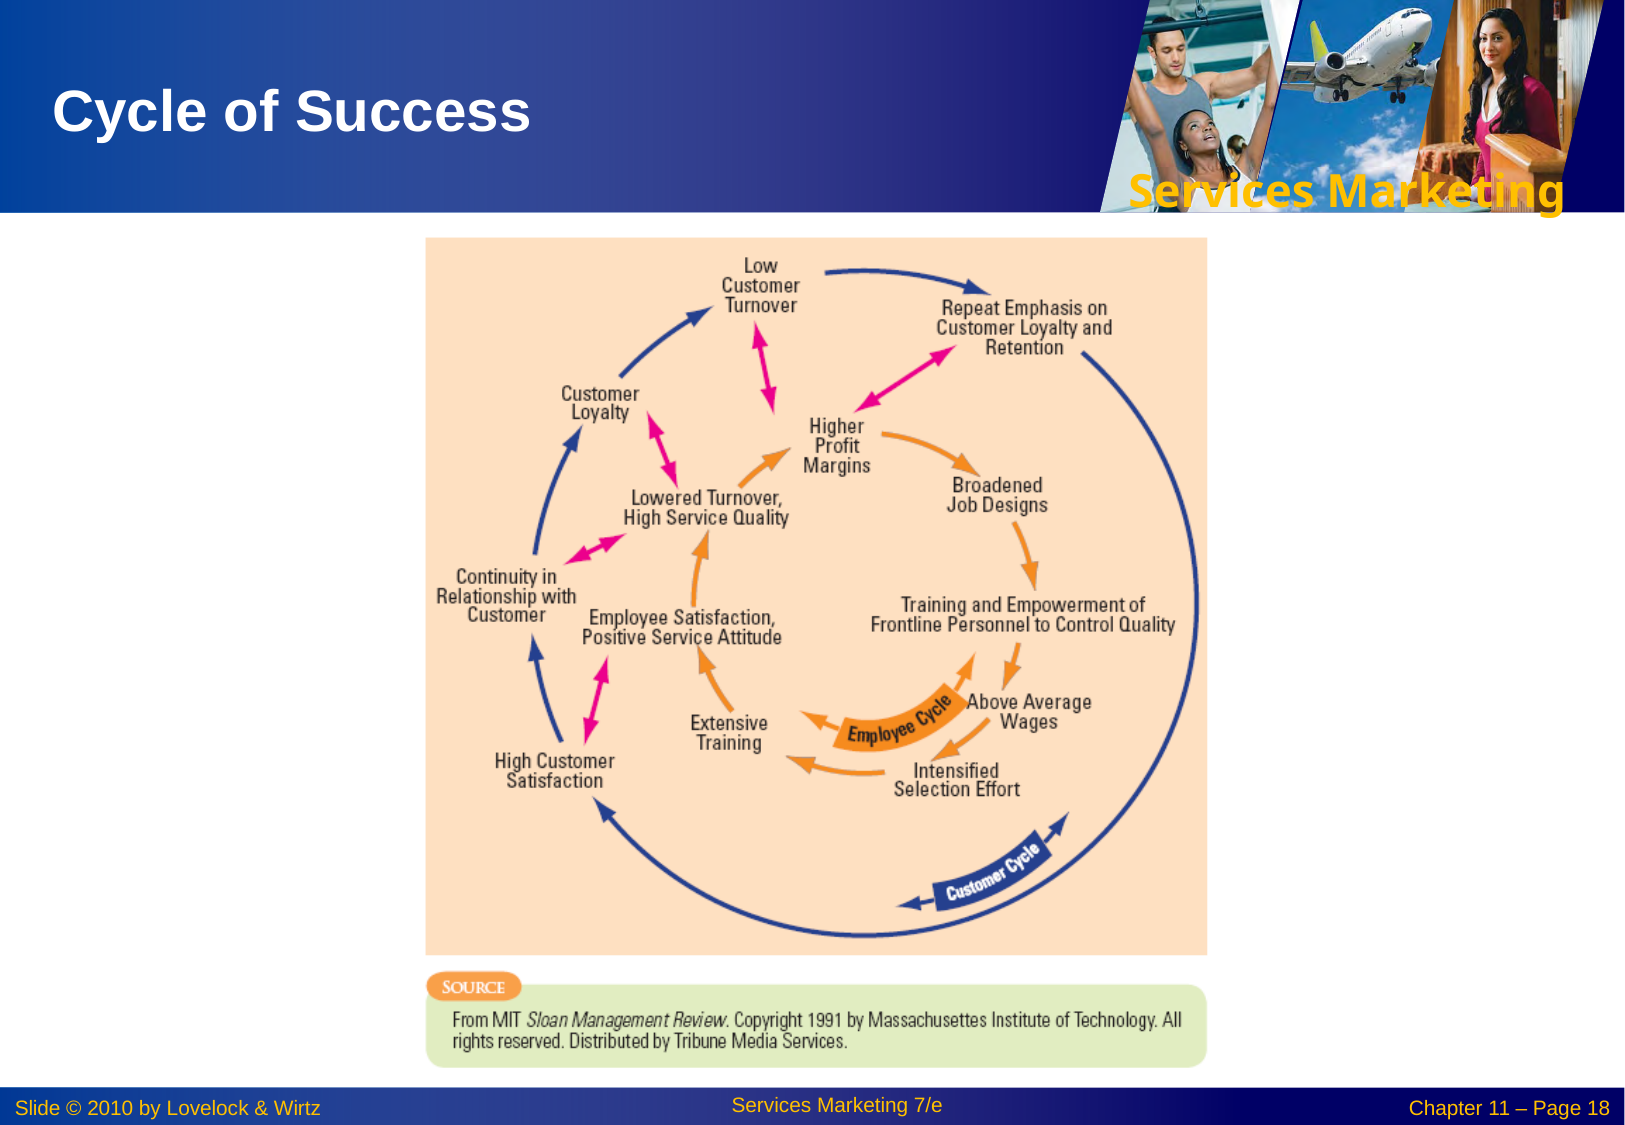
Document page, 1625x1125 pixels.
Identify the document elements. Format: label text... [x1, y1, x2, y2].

picture [1100, 0, 1604, 213]
picture [1162, 186, 1172, 192]
title Cycle of Success [36, 37, 1088, 176]
picture [1546, 187, 1556, 202]
picture [422, 235, 1213, 1076]
